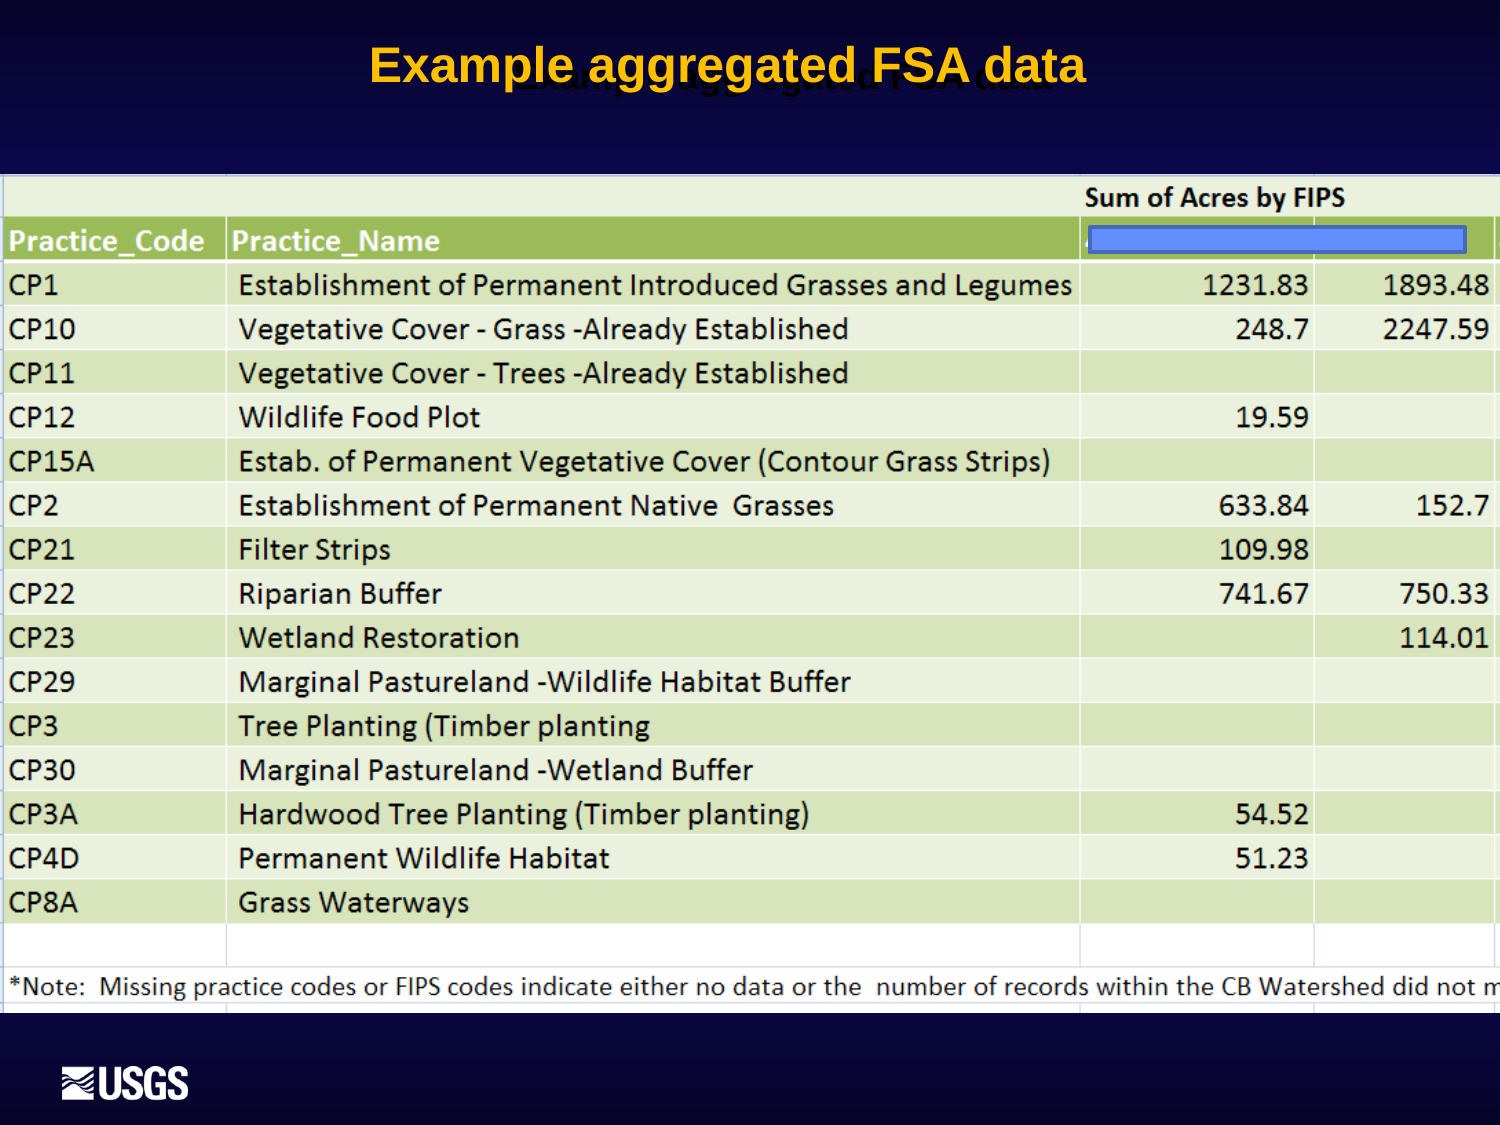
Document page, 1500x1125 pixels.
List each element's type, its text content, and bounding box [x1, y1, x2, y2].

text_box Example aggregated FSA data [498, 100, 1067, 105]
text_box Example aggregated FSA data [354, 24, 1102, 100]
picture [0, 174, 1500, 1013]
